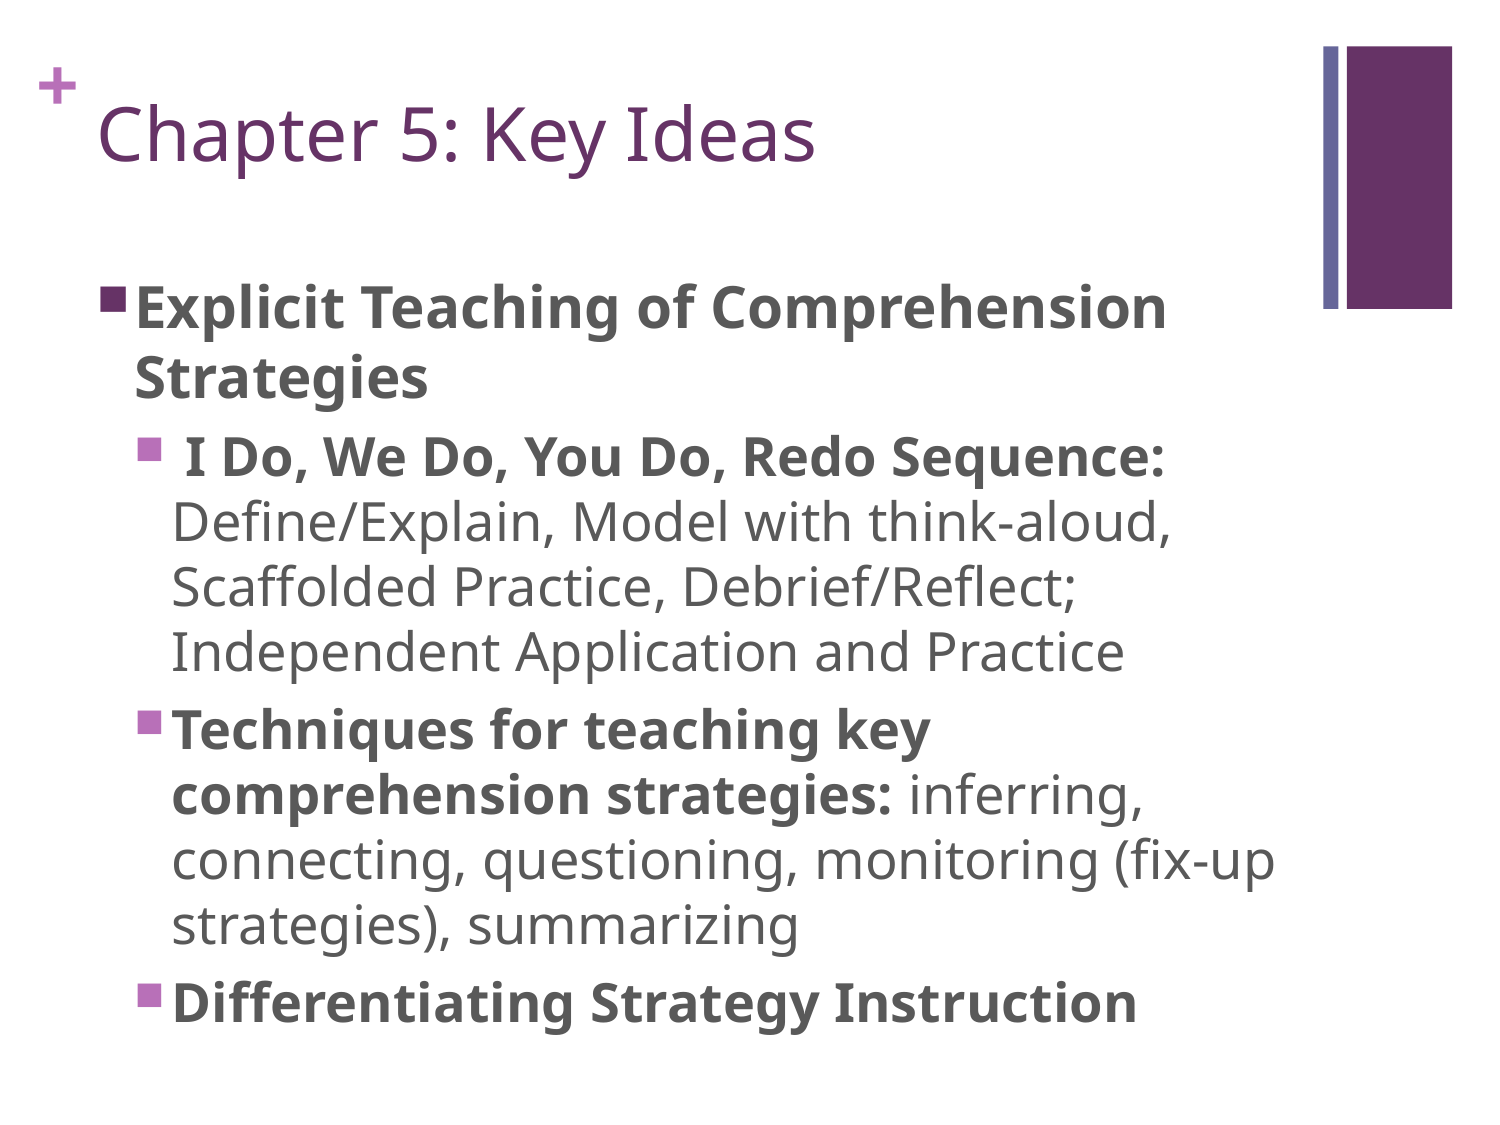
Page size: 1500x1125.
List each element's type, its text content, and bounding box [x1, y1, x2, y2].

list Explicit Teaching of Comprehension Strategies I Do, We Do, You Do, Redo Sequence: Define/Explain, Model with think-aloud, Scaffolded Practice, Debrief/Reflect; Independent Application and Practice Techniques for teaching key comprehension strategies: inferring, connecting, questioning, monitoring (fix-up strategies), summarizing Differentiating Strategy Instruction [81, 262, 1322, 1042]
title Chapter 5: Key Ideas [81, 79, 1322, 262]
